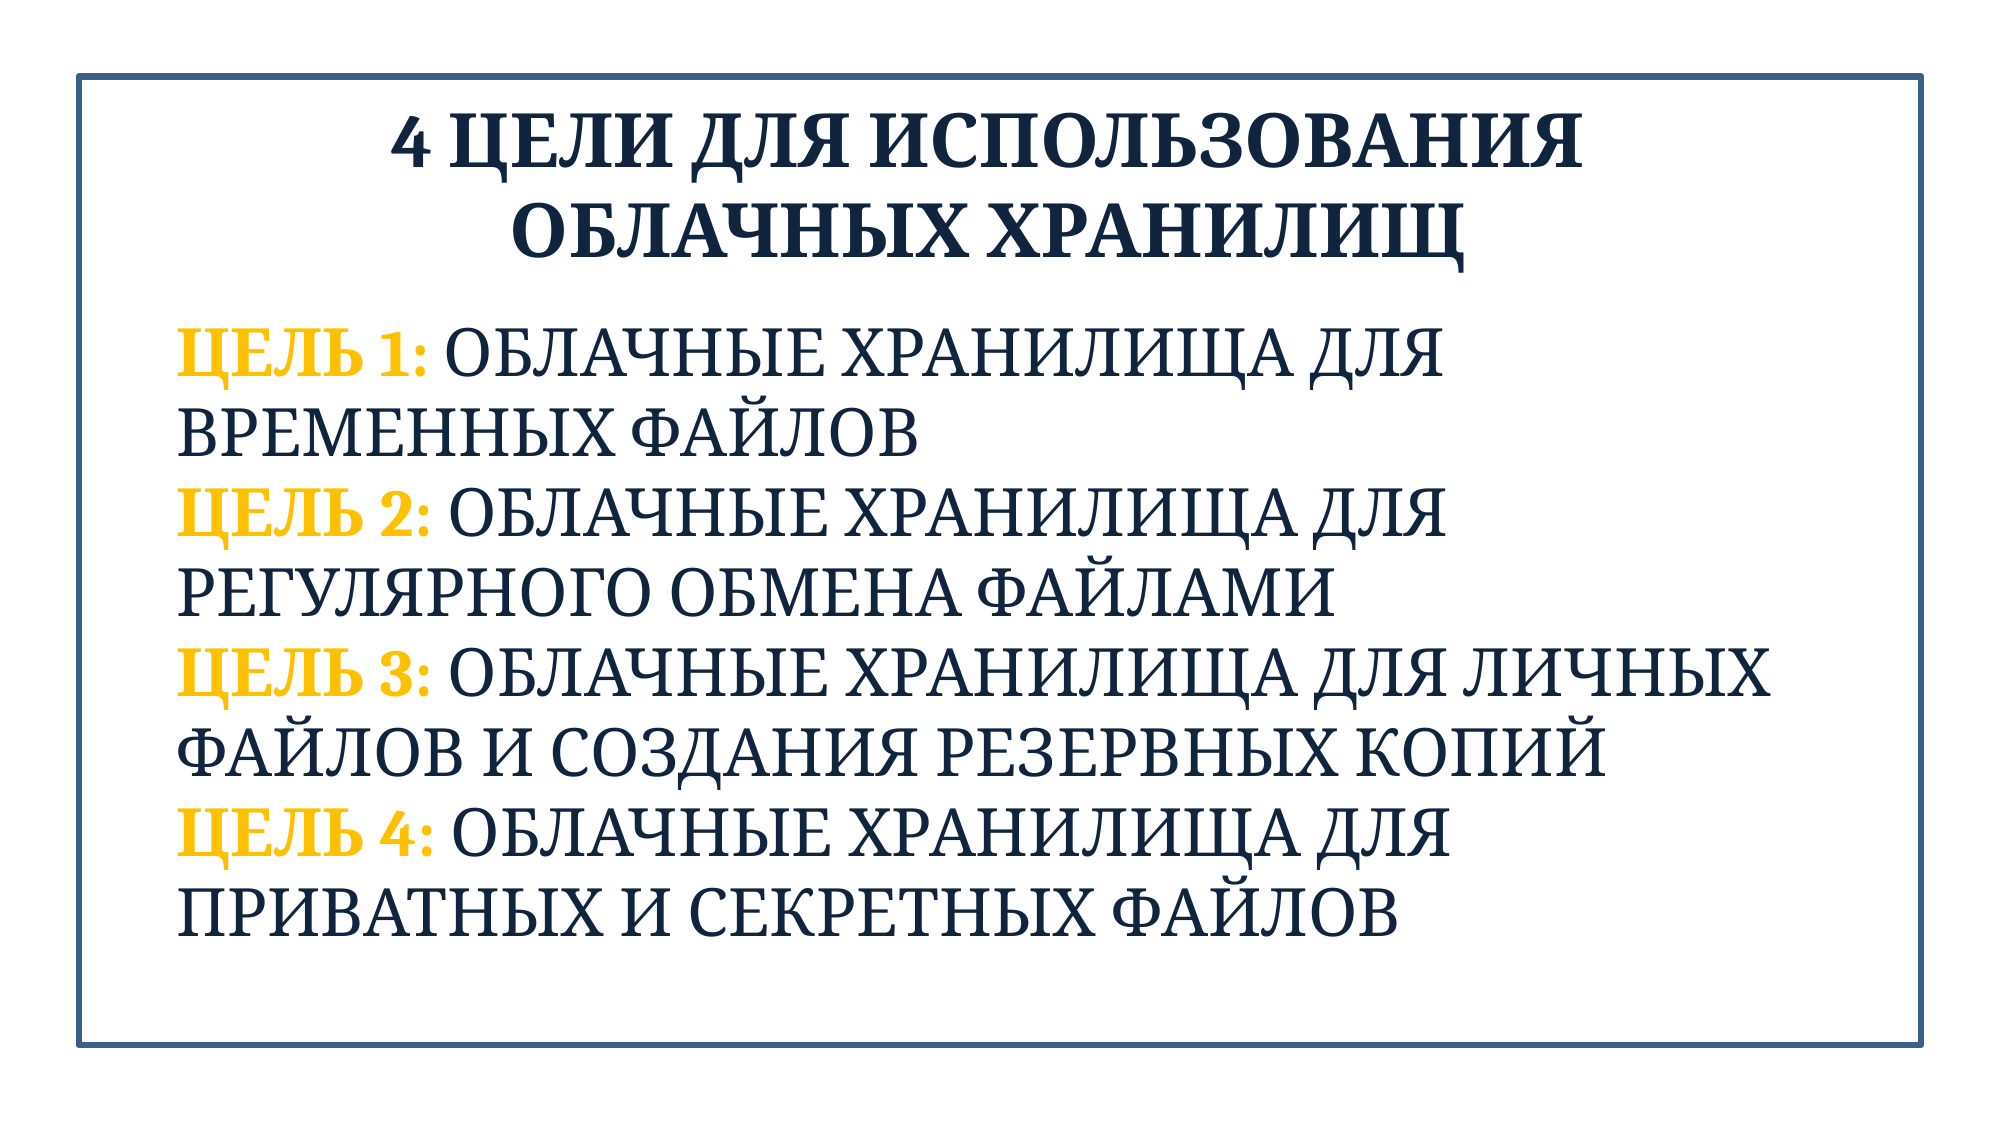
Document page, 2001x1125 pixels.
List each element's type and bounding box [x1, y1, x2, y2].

text_box [77, 74, 1923, 1047]
